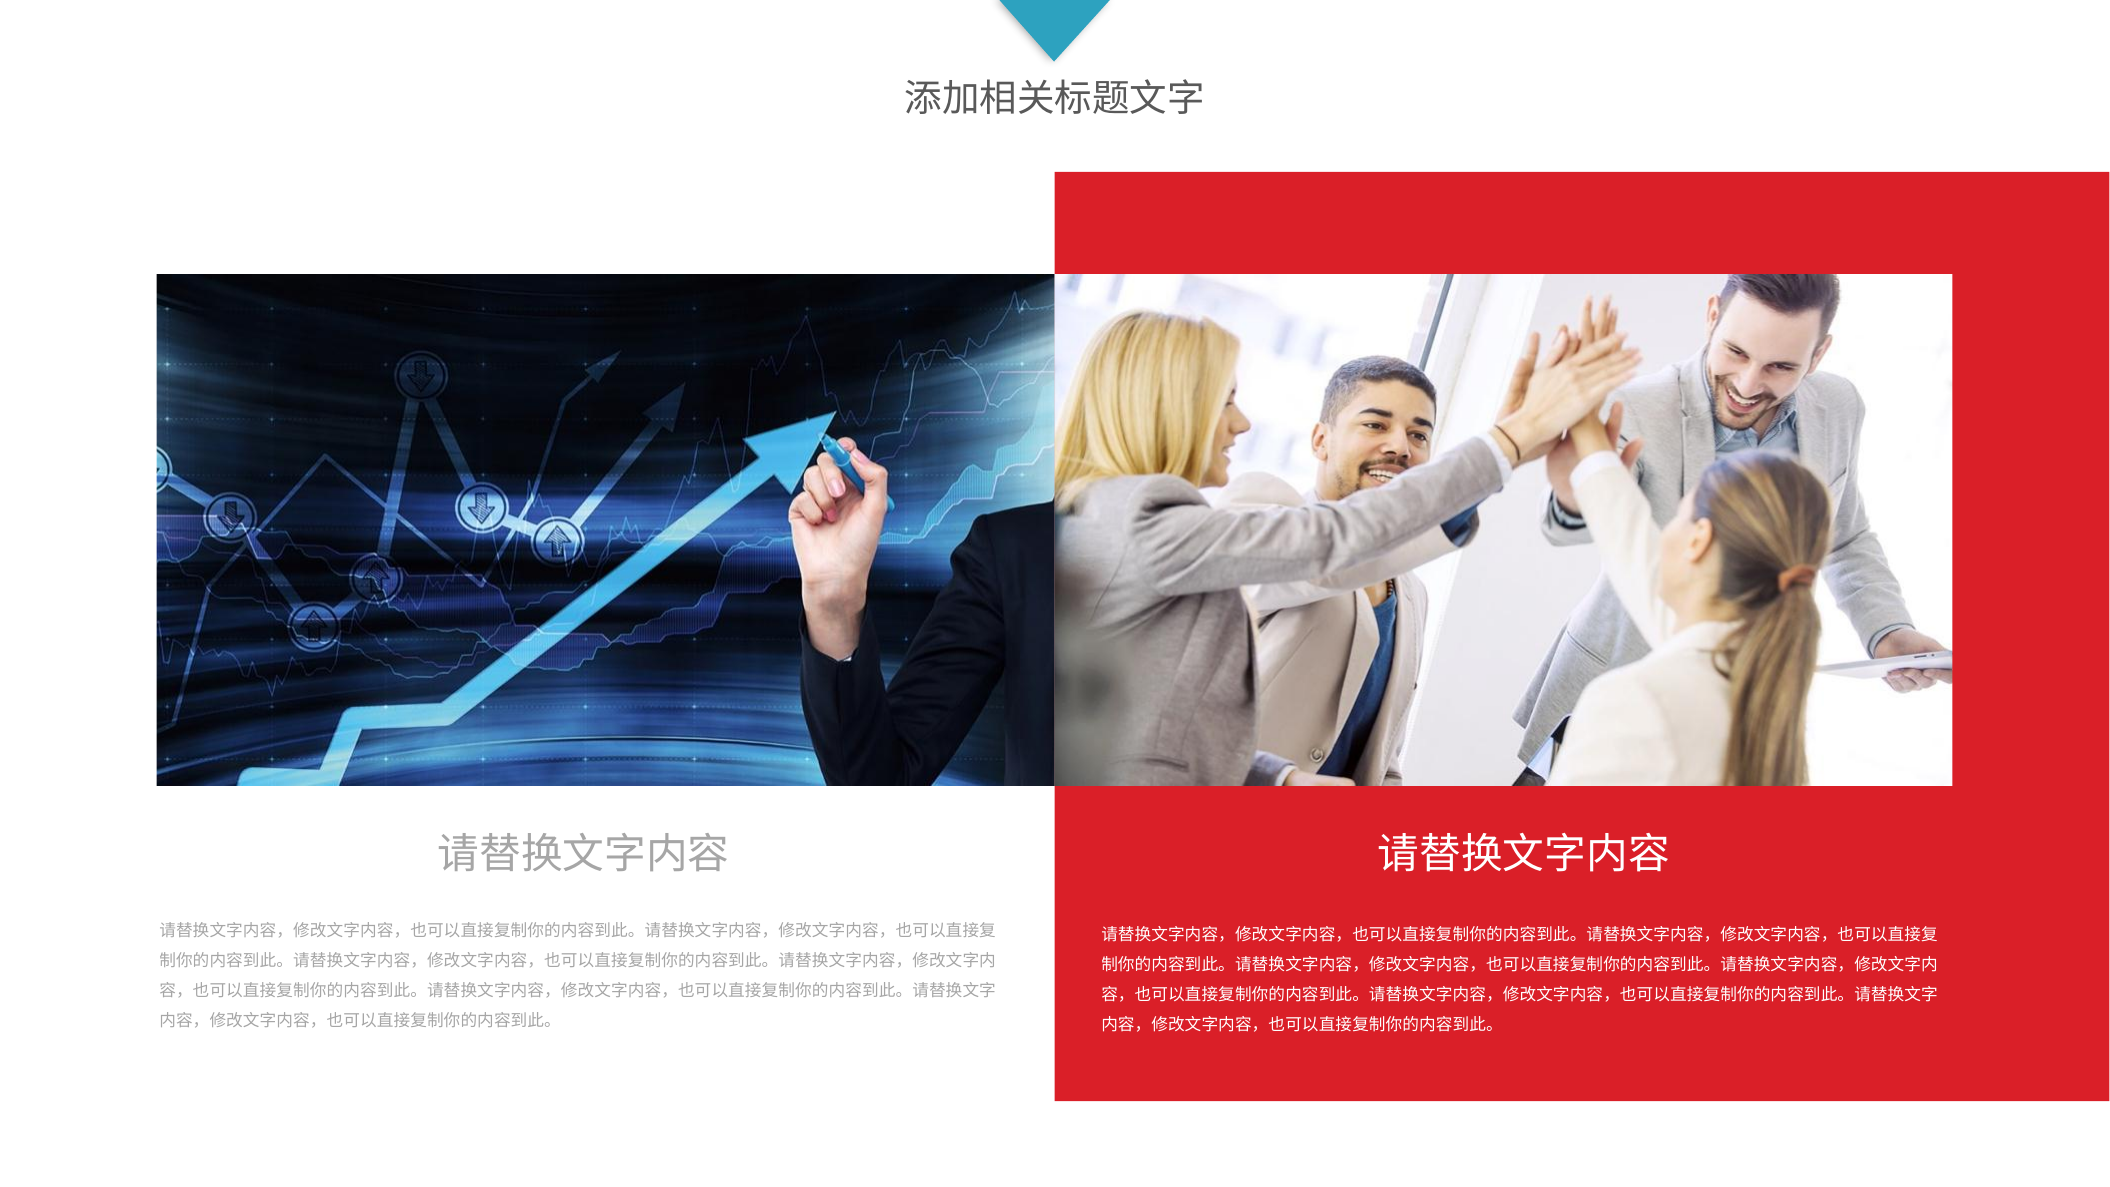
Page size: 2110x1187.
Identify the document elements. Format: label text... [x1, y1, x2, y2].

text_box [159, 827, 1009, 1062]
text_box [1054, 273, 1953, 787]
text_box [156, 273, 1054, 787]
text_box [997, 0, 1112, 64]
text_box 添加相关标题文字 [871, 67, 1238, 125]
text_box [1101, 827, 1950, 1032]
text_box [1054, 171, 2110, 1102]
